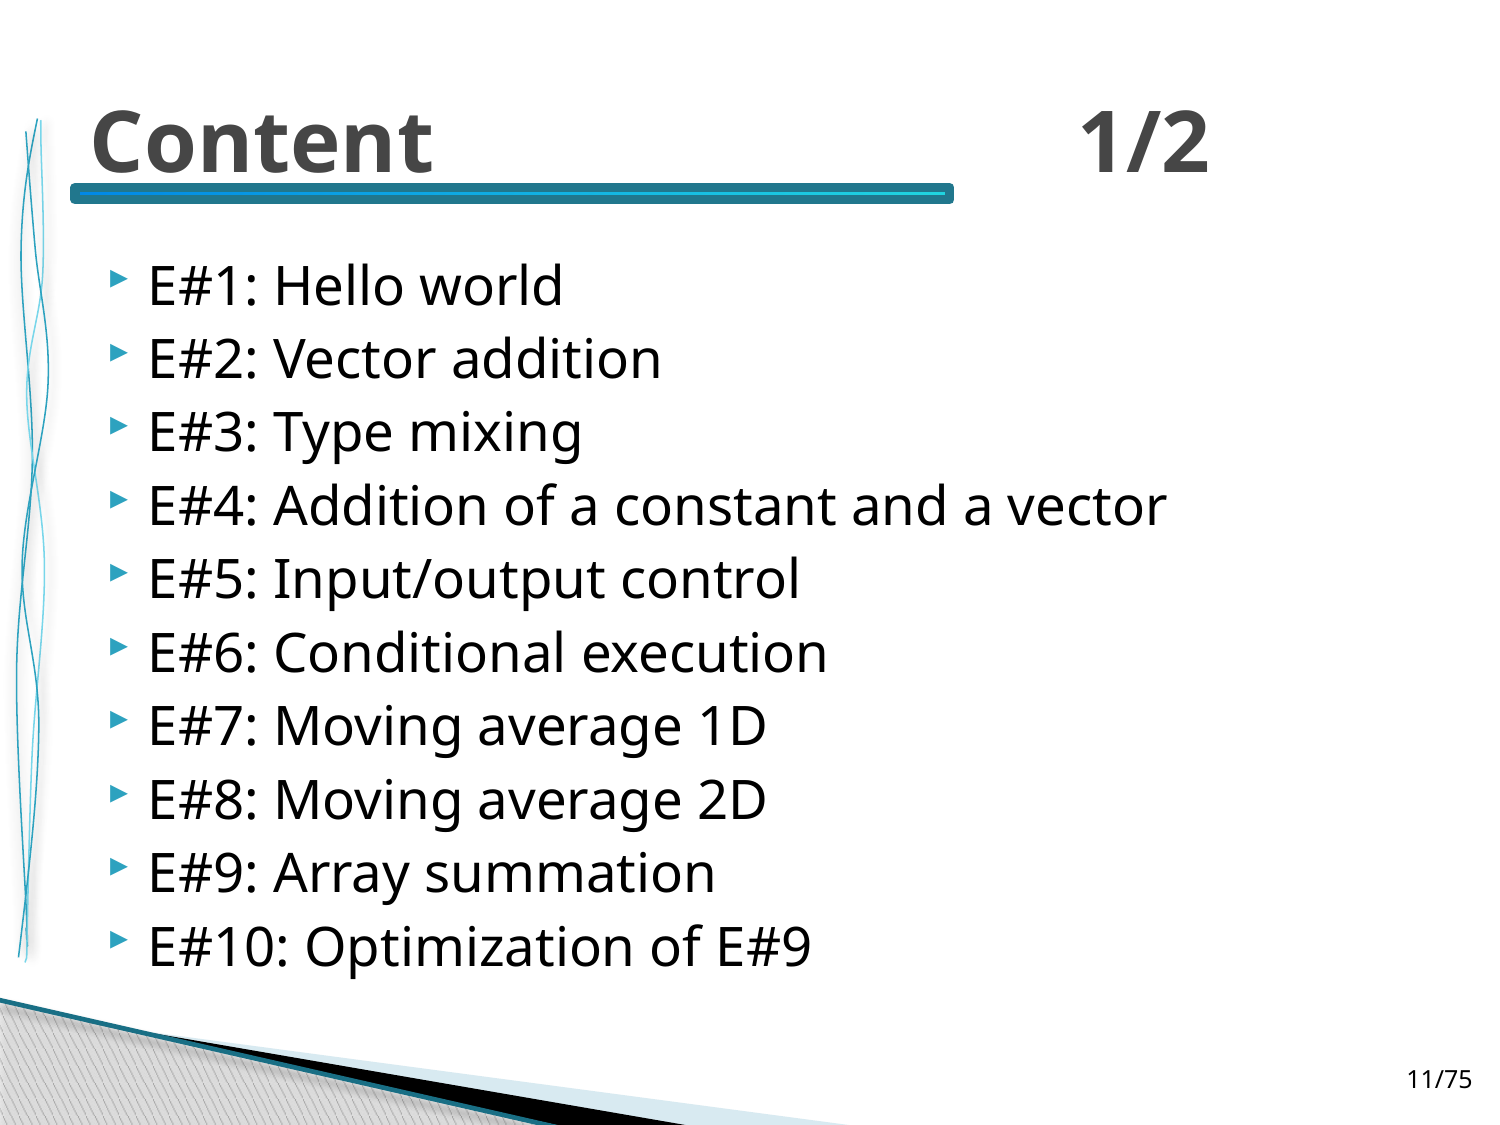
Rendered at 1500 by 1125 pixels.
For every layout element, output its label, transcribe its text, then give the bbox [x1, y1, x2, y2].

list E#1: Hello world E#2: Vector addition E#3: Type mixing E#4: Addition of a constant and a vector E#5: Input/output control E#6: Conditional execution E#7: Moving average 1D E#8: Moving average 2D E#9: Array summation E#10: Optimization of E#9 [75, 243, 1425, 986]
title Content 1/2 [75, 45, 1425, 233]
